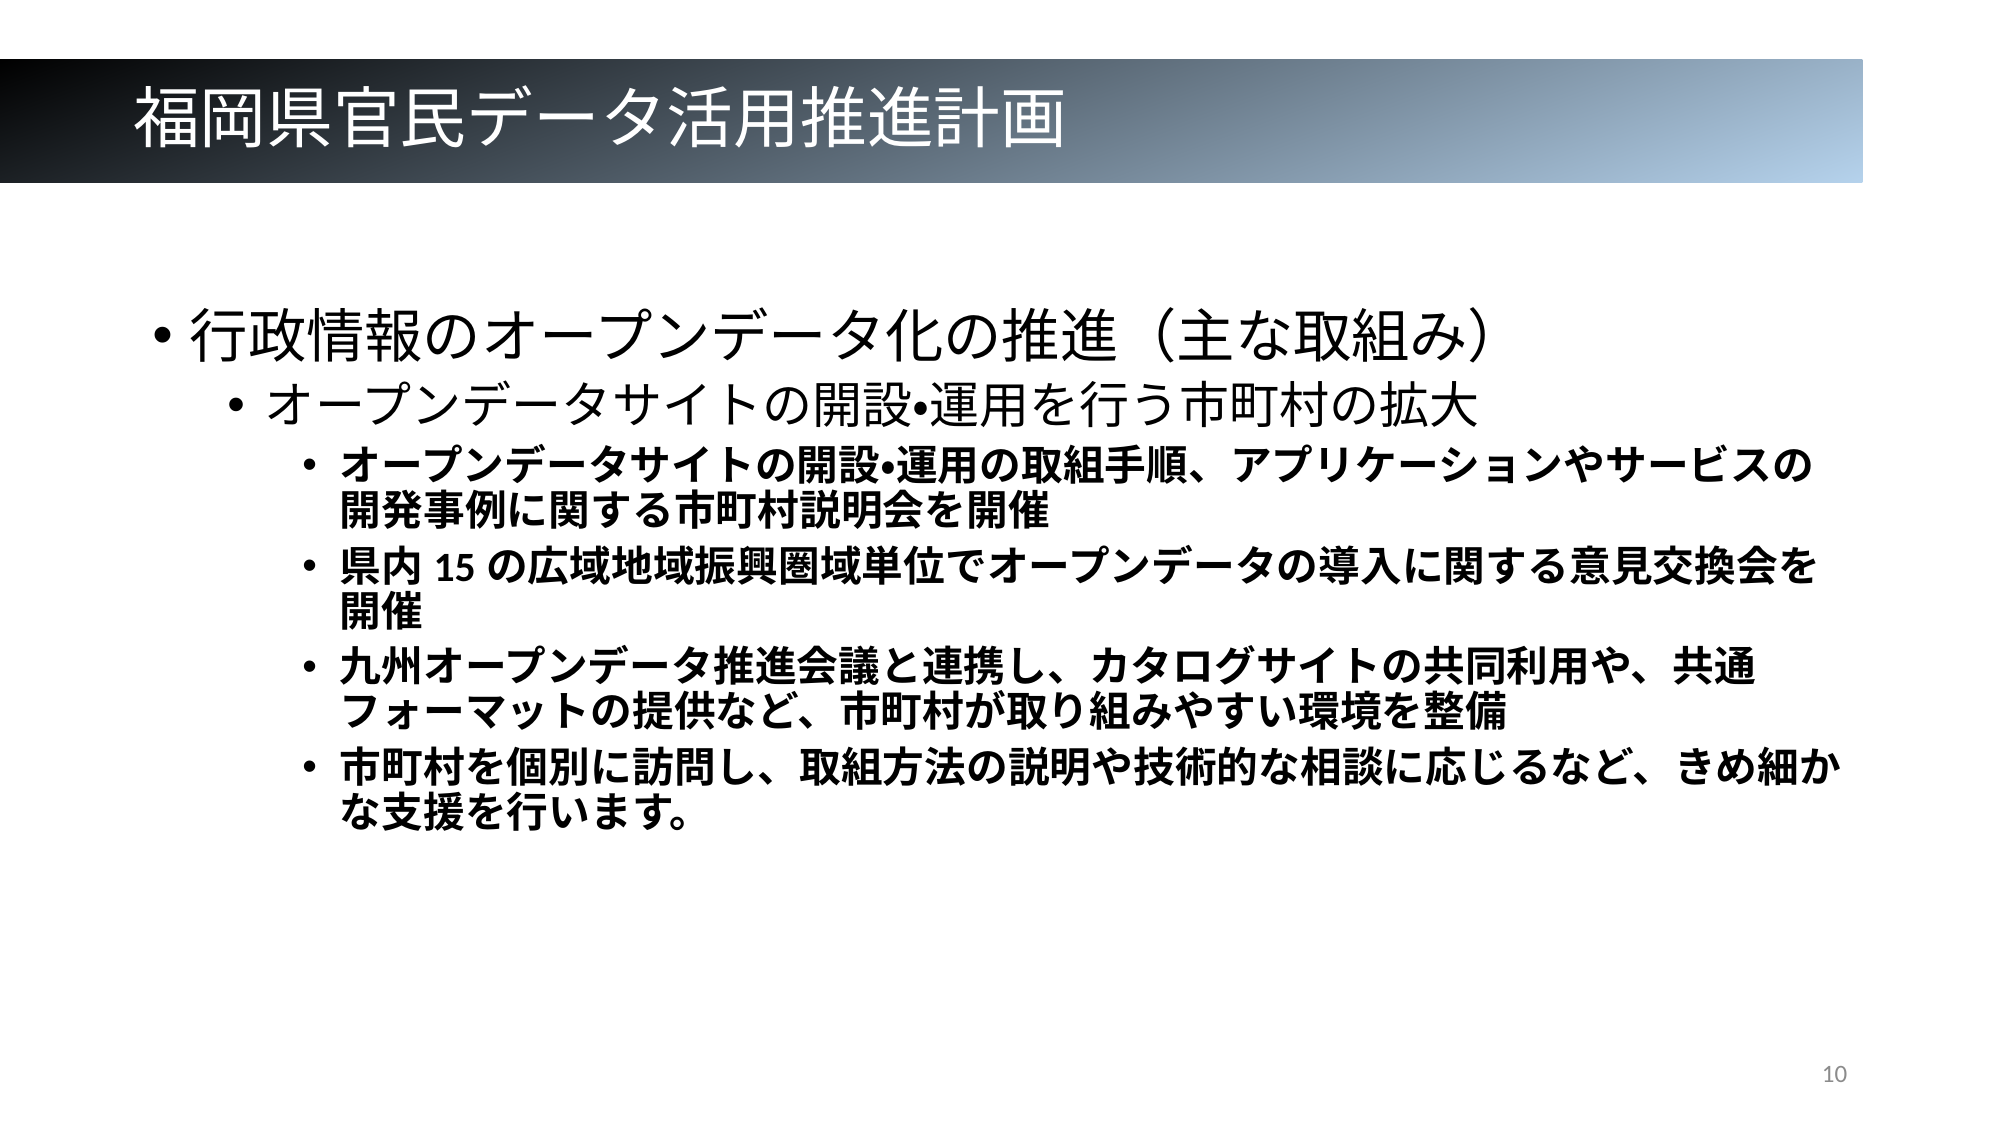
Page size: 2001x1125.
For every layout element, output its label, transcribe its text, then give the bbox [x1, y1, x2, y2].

title 福岡県官民データ活用推進計画 [0, 59, 1863, 183]
slide_number 10 [1412, 1042, 1863, 1103]
list 行政情報のオープンデータ化の推進（主な取組み） オープンデータサイトの開設・運用を行う市町村の拡大 オープンデータサイトの開設・運用の取組手順、アプリケーションやサービスの開発事例に関する市町村説明会を開催 県内15の広域地域振興圏域単位でオープンデータの導入に関する意見交換会を開催 九州オープンデータ推進会議と連携し、カタログサイトの共同利用や、共通フォーマットの提供など、市町村が取り組みやすい環境を整備 市町村を個別に訪問し、取組方法の説明や技術的な相談に応じるなど、きめ細かな支援を行います。 [137, 299, 1863, 1014]
